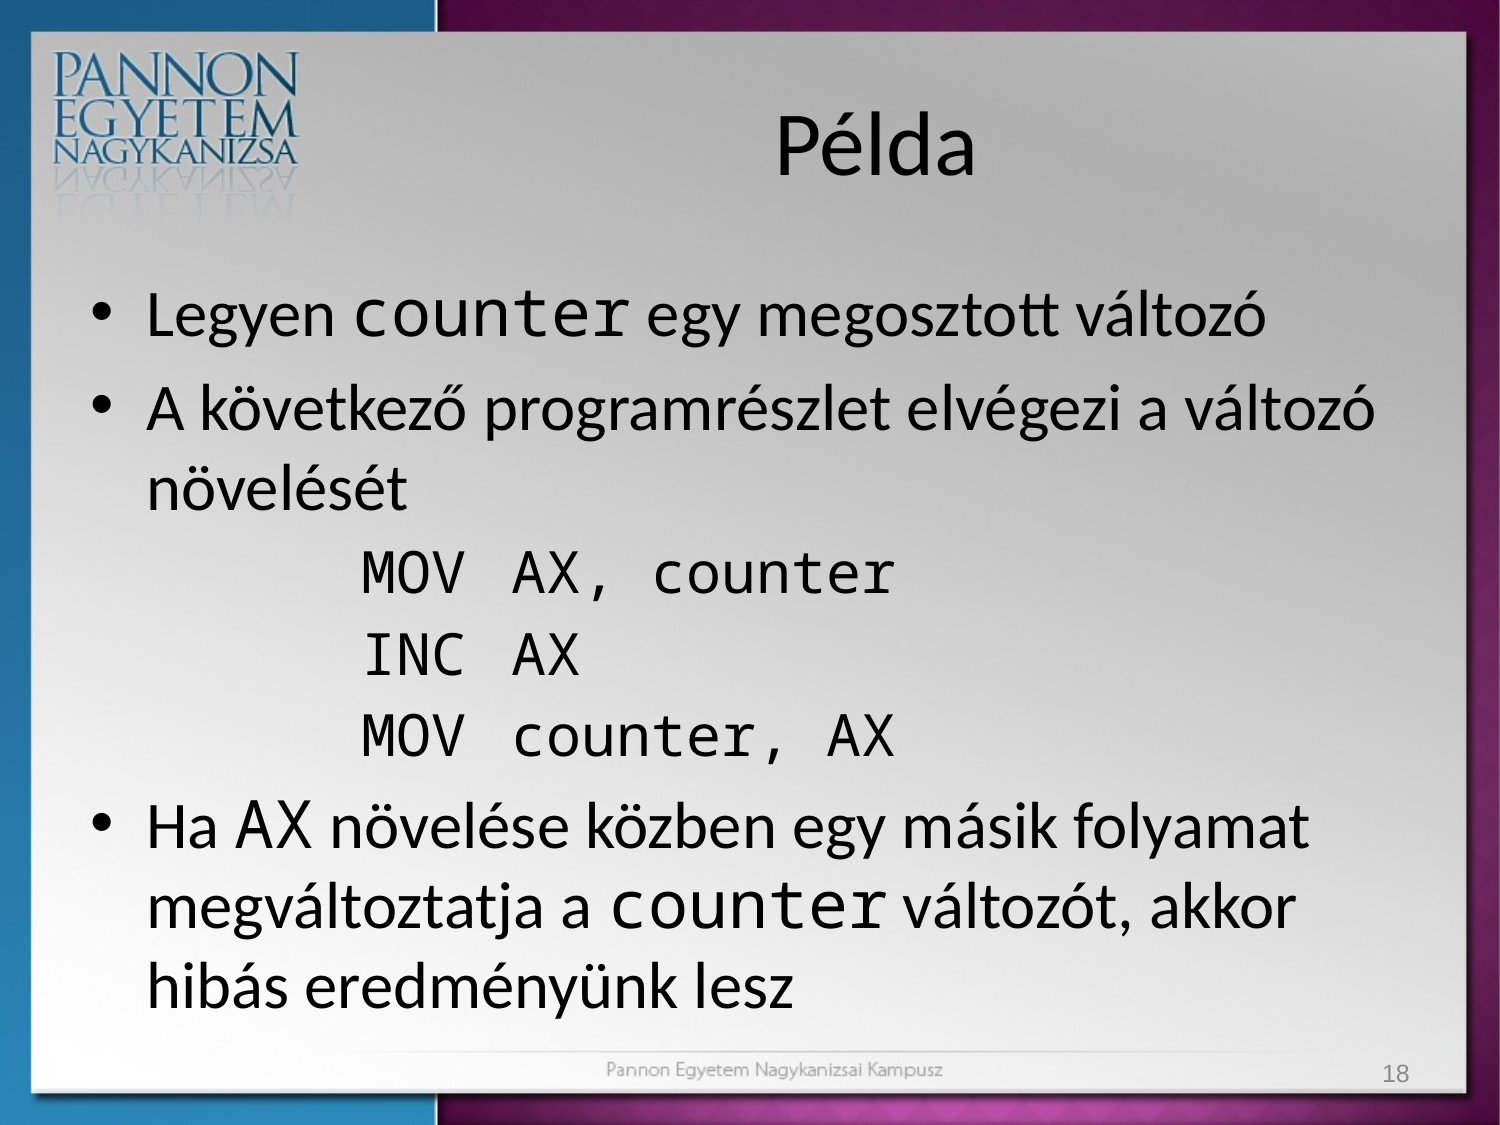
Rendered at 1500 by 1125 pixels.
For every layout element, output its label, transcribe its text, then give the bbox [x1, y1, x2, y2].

slide_number 18 [1074, 1042, 1425, 1103]
list Legyen counter egy megosztott változó A következő programrészlet elvégezi a változó növelését MOV AX, counter INC AX MOV counter, AX Ha AX növelése közben egy másik folyamat megváltoztatja a counter változót, akkor hibás eredményünk lesz [75, 262, 1425, 1075]
title Példa [328, 45, 1425, 233]
picture [0, 0, 1500, 1125]
